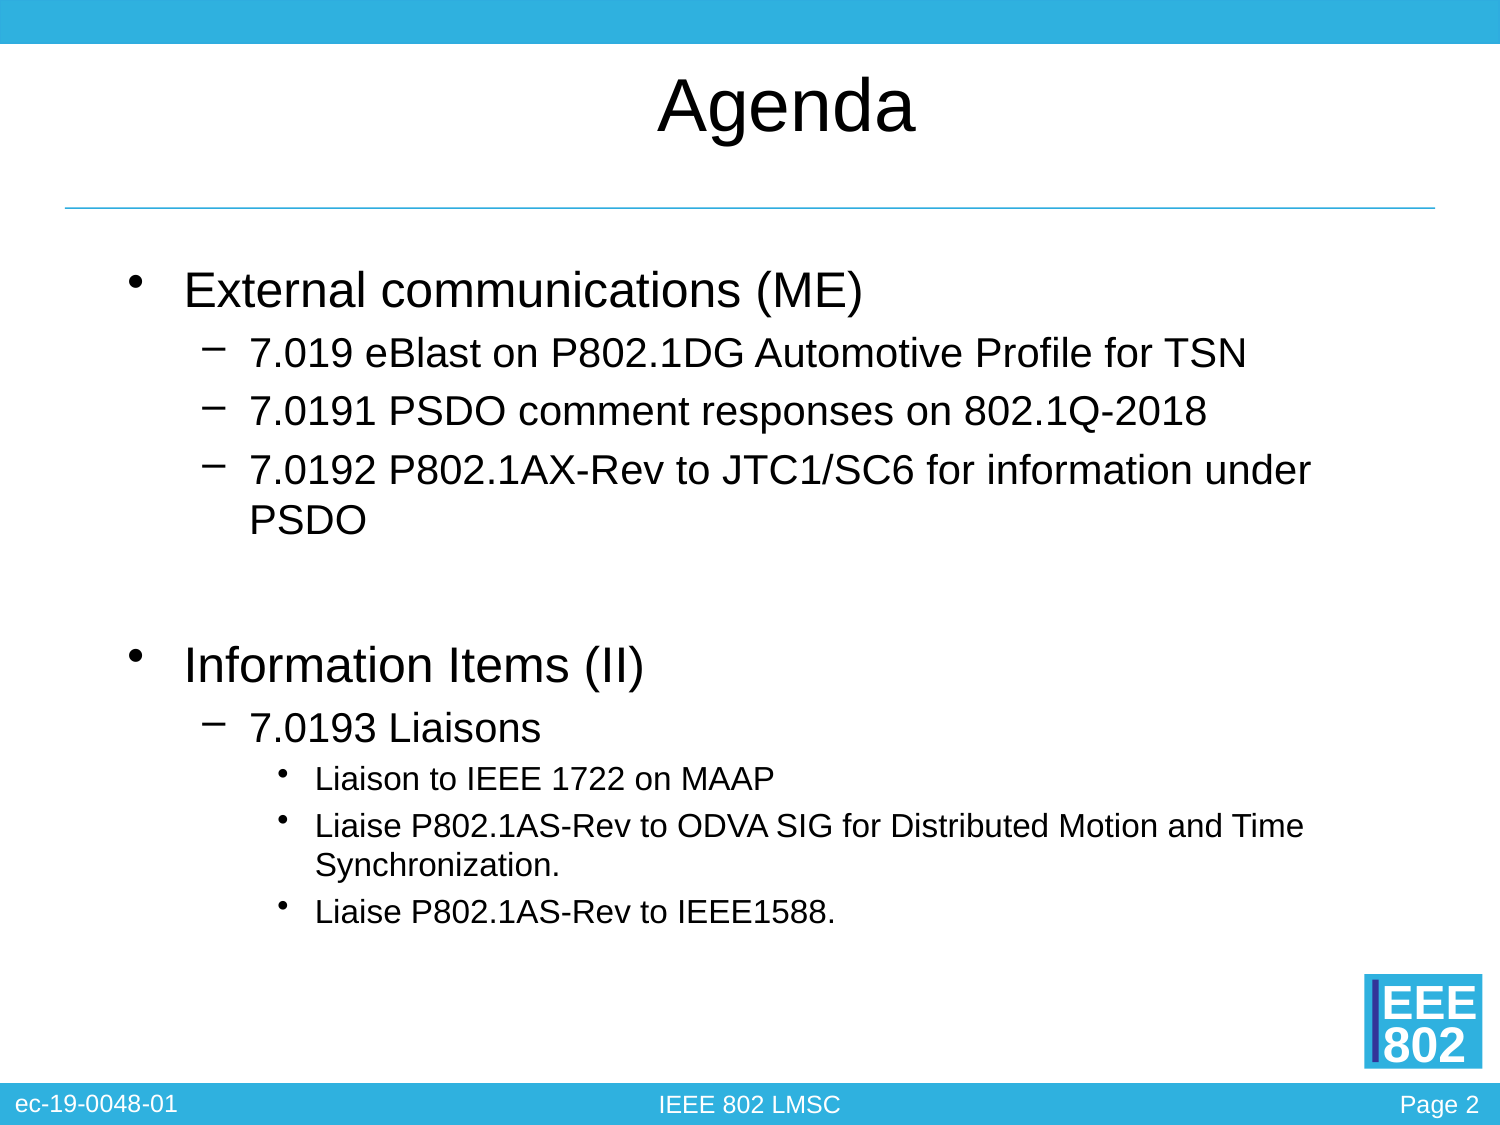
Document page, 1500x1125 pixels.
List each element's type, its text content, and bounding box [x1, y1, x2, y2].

title Agenda [159, 7, 1435, 195]
list External communications (ME) 7.019 eBlast on P802.1DG Automotive Profile for TSN 7.0191 PSDO comment responses on 802.1Q-2018 7.0192 P802.1AX-Rev to JTC1/SC6 for information under PSDO Information Items (II) 7.0193 Liaisons Liaison to IEEE 1722 on MAAP Liaise P802.1AS-Rev to ODVA SIG for Distributed Motion and Time Synchronization. Liaise P802.1AS-Rev to IEEE1588. [112, 249, 1447, 1000]
